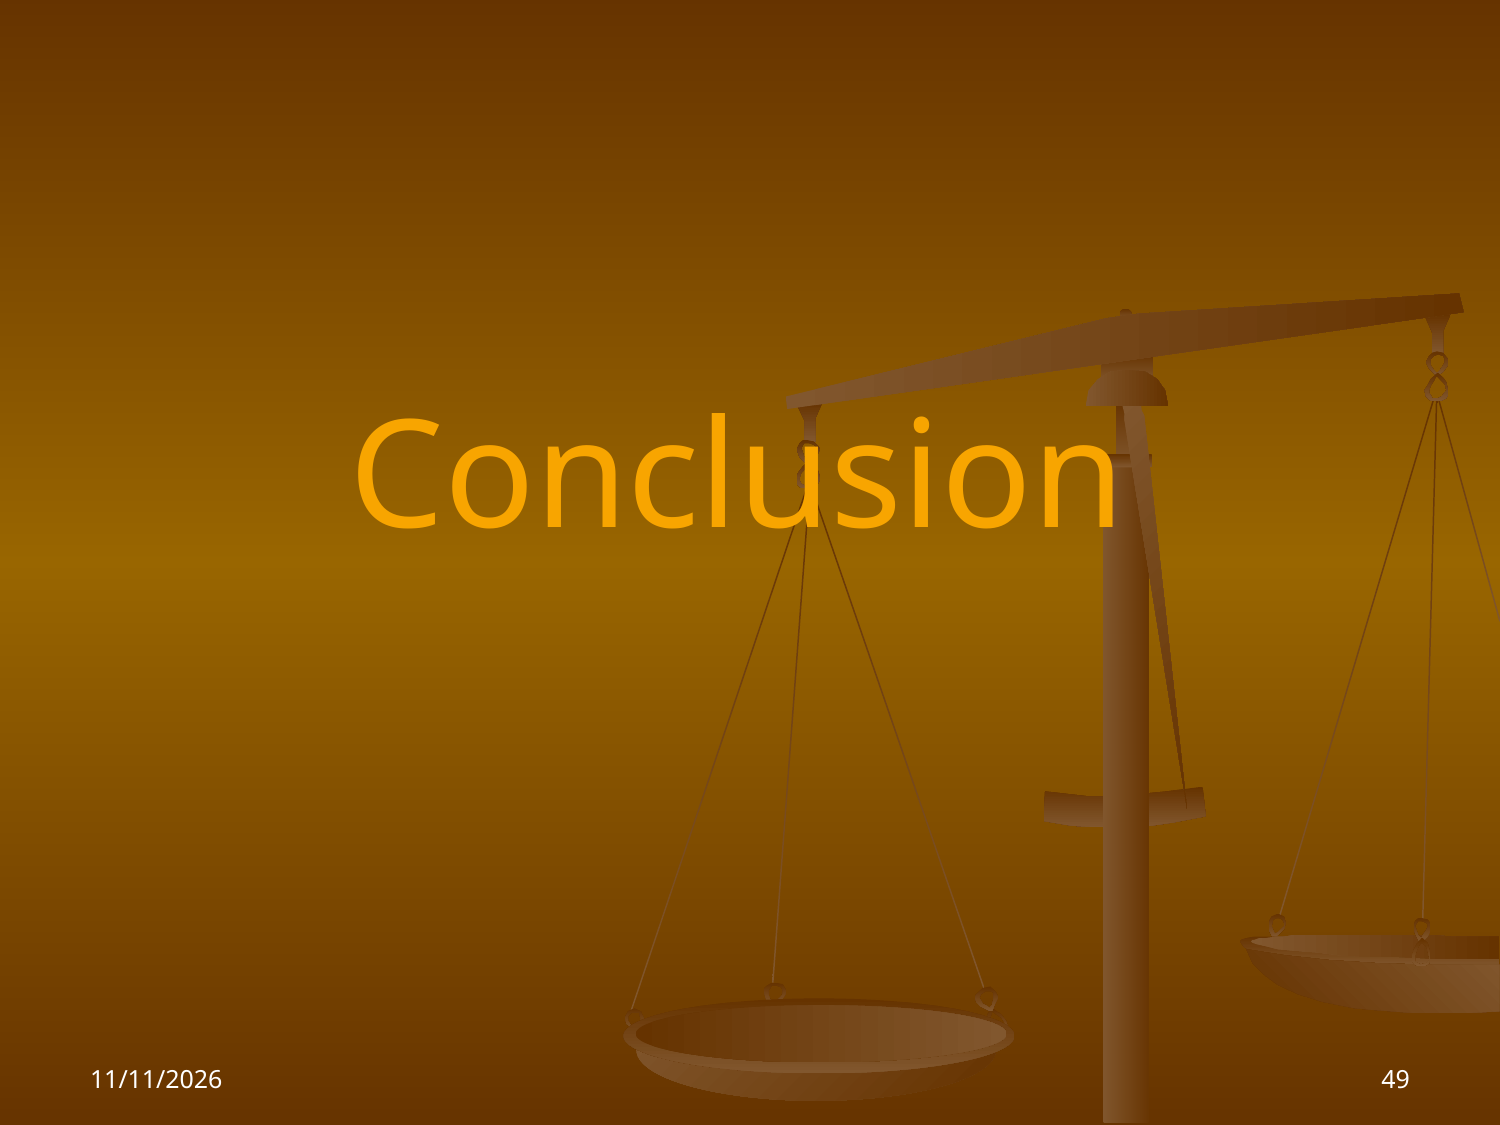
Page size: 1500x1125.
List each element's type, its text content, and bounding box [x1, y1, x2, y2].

list Conclusion [62, 249, 1413, 438]
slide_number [74, 1029, 426, 1106]
slide_number 49 [1074, 1029, 1426, 1106]
